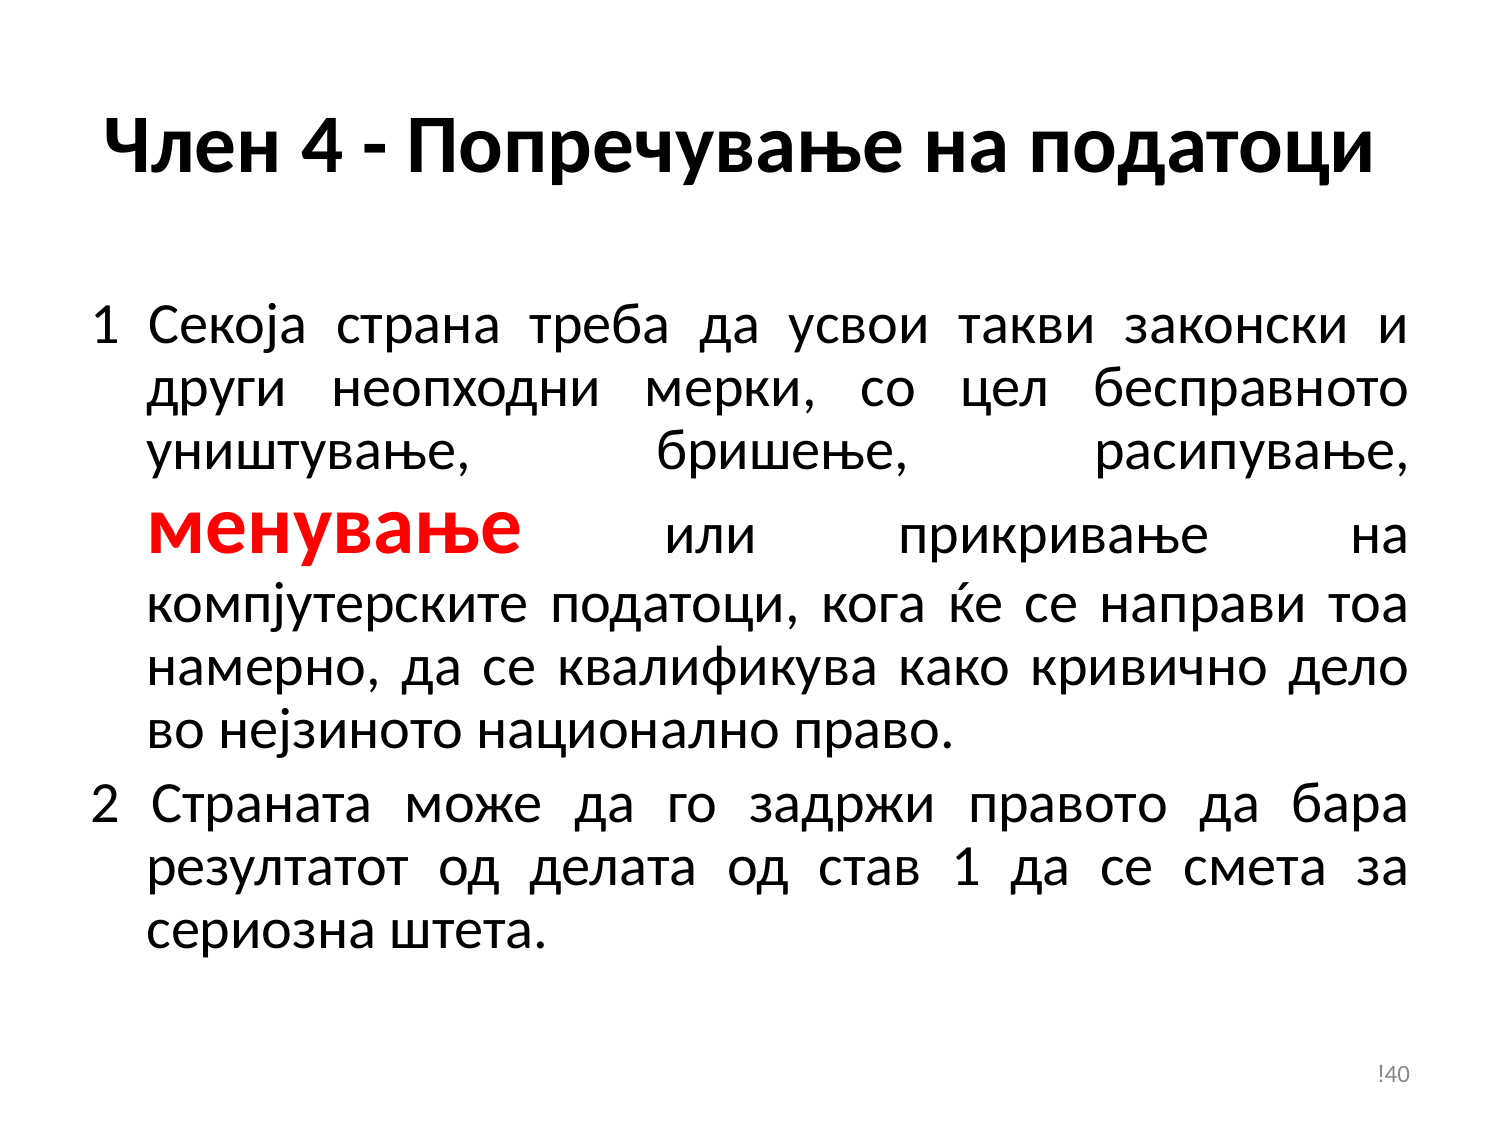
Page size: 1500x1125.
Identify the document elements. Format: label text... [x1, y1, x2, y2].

slide_number !40 [1074, 1042, 1425, 1103]
title Член 4 - Попречување на податоци [75, 45, 1425, 233]
list 1 Секоја страна треба да усвои такви законски и други неопходни мерки, со цел бесправното уништување, бришење, расипување, менување или прикривање на компјутерските податоци, кога ќе се направи тоа намерно, да се квалификува како кривично дело во нејзиното национално право. 2 Страната може да го задржи правото да бара резултатот од делата од став 1 да се смета за сериозна штета. [75, 285, 1425, 1029]
